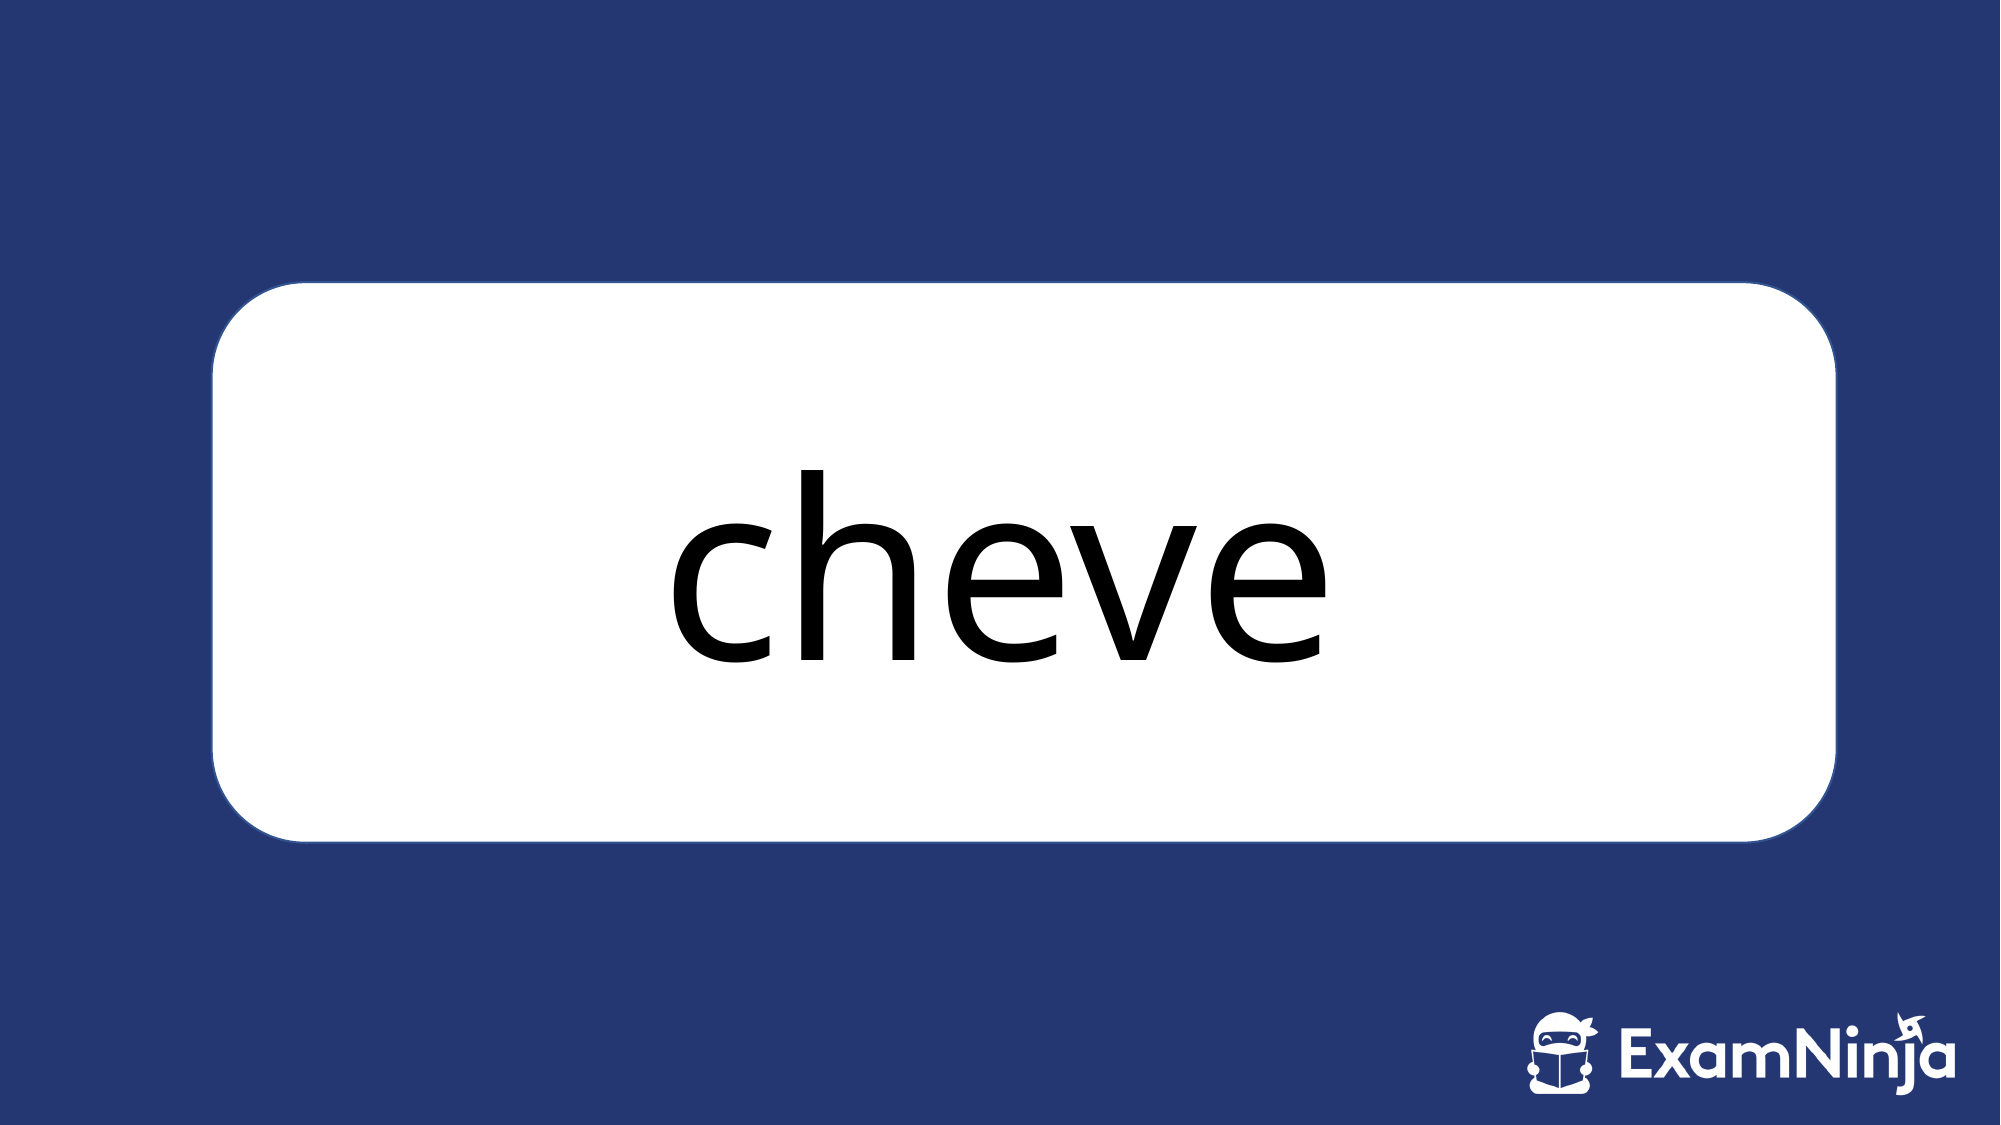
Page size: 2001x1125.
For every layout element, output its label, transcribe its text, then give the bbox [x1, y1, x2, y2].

picture [1501, 1003, 1979, 1102]
text_box [210, 281, 1838, 403]
text_box cheve [143, 403, 1857, 719]
text_box [210, 719, 1838, 844]
